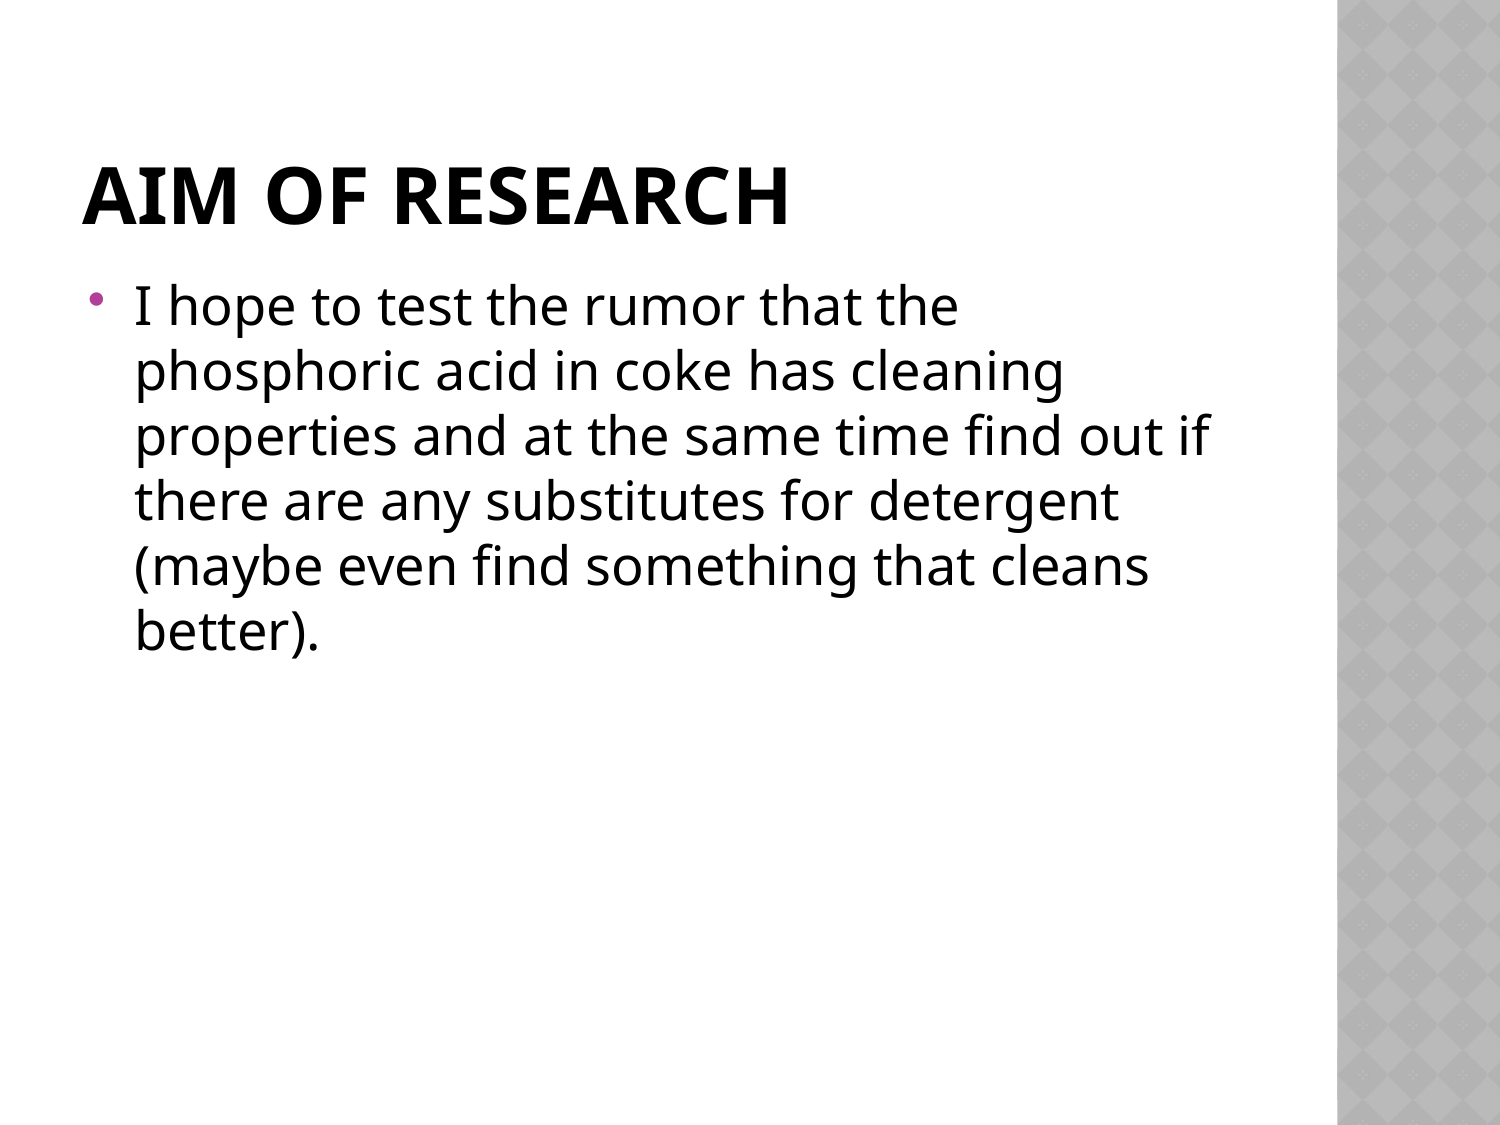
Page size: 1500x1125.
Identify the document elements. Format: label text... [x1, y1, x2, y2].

list I hope to test the rumor that the phosphoric acid in coke has cleaning properties and at the same time find out if there are any substitutes for detergent (maybe even find something that cleans better). [75, 264, 1263, 1059]
title Aim of research [75, 52, 1263, 240]
